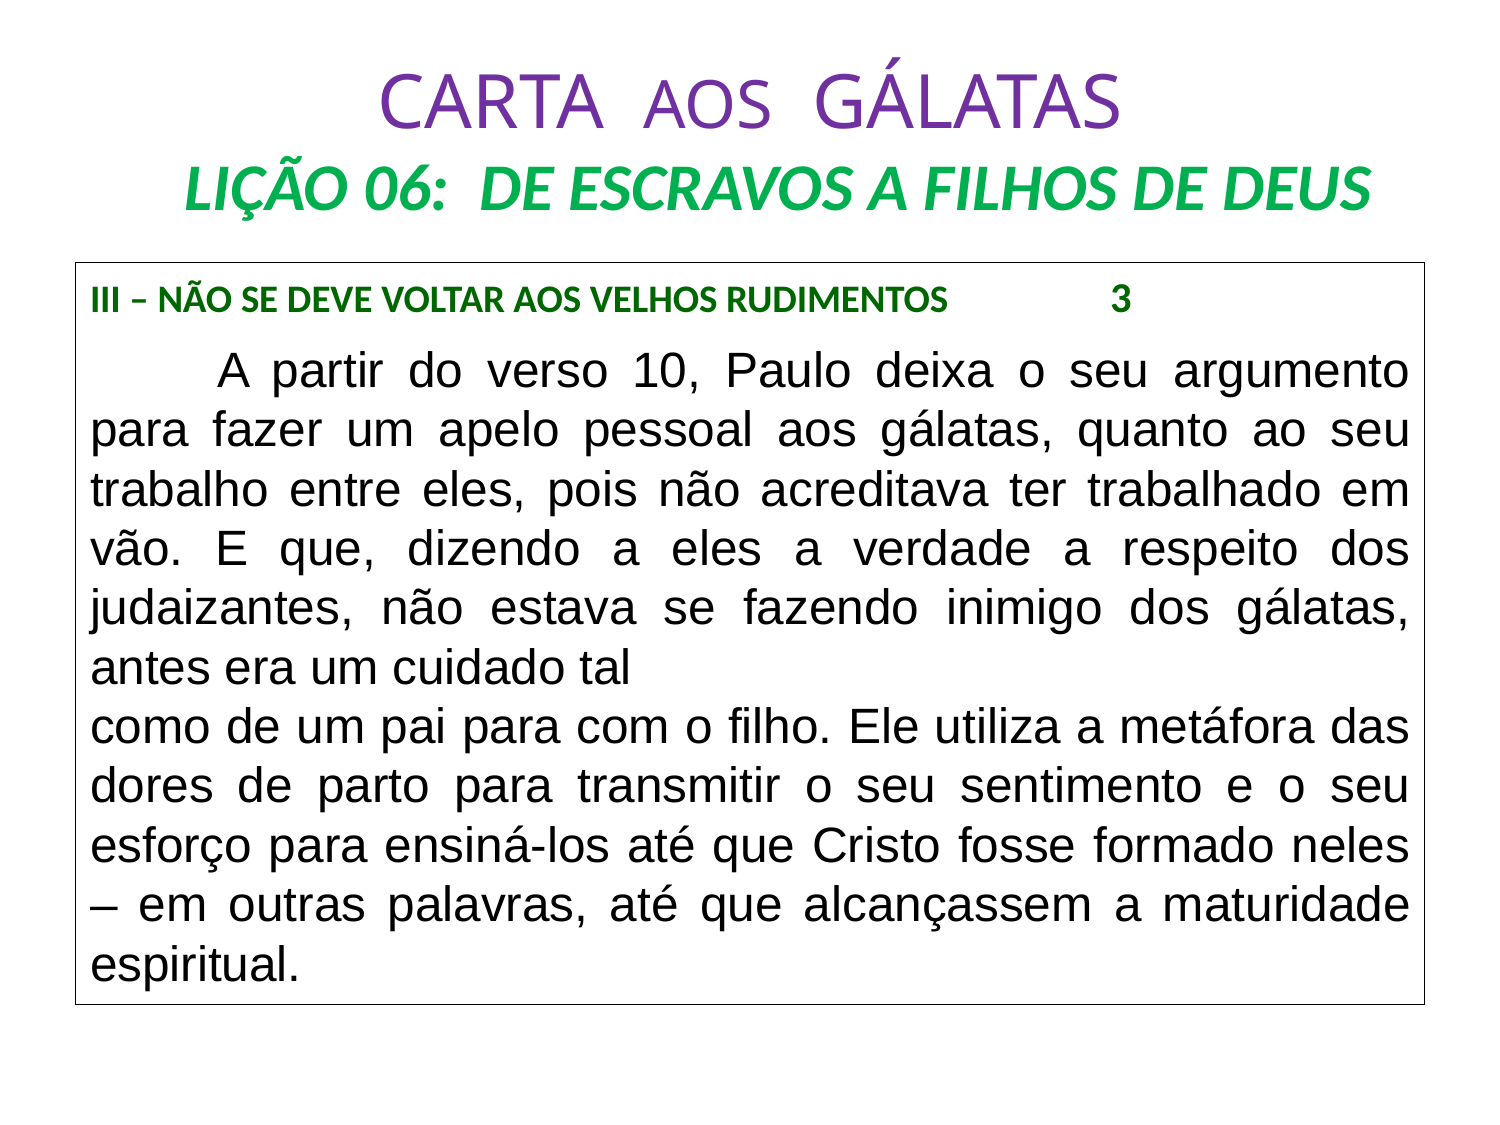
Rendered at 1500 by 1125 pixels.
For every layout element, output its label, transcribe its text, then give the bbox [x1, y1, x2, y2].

list III – NÃO SE DEVE VOLTAR AOS VELHOS RUDIMENTOS 3 A partir do verso 10, Paulo deixa o seu argumento para fazer um apelo pessoal aos gálatas, quanto ao seu trabalho entre eles, pois não acreditava ter trabalhado em vão. E que, dizendo a eles a verdade a respeito dos judaizantes, não estava se fazendo inimigo dos gálatas, antes era um cuidado tal como de um pai para com o filho. Ele utiliza a metáfora das dores de parto para transmitir o seu sentimento e o seu esforço para ensiná-los até que Cristo fosse formado neles – em outras palavras, até que alcançassem a maturidade espiritual. [75, 262, 1425, 1005]
title CARTA AOS GÁLATAS LIÇÃO 06: DE ESCRAVOS A FILHOS DE DEUS [75, 45, 1425, 233]
